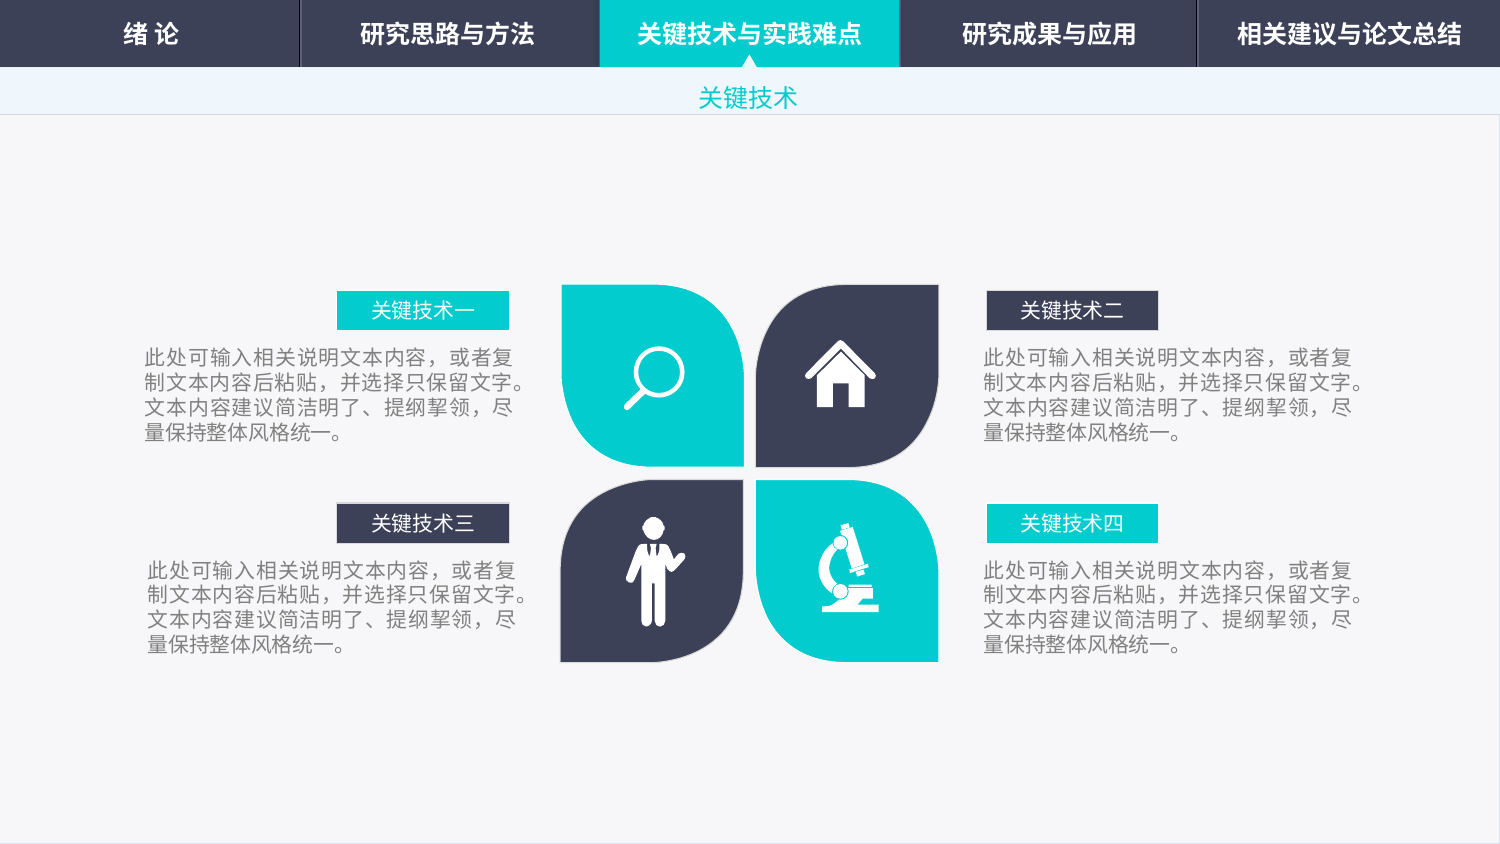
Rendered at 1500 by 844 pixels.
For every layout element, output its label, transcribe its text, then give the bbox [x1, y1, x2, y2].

text_box 研究成果与应用 [899, 9, 1199, 59]
text_box 此处可输入相关说明文本内容，或者复制文本内容后粘贴，并选择只保留文字。文本内容建议简洁明了、提纲挈领，尽量保持整体风格统一。 [983, 344, 1353, 445]
text_box 关键技术三 [334, 501, 511, 545]
text_box 此处可输入相关说明文本内容，或者复制文本内容后粘贴，并选择只保留文字。文本内容建议简洁明了、提纲挈领，尽量保持整体风格统一。 [144, 344, 514, 445]
text_box 关键技术一 [334, 288, 511, 333]
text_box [572, 658, 940, 663]
text_box 绪 论 [0, 9, 297, 59]
text_box 相关建议与论文总结 [1199, 9, 1500, 59]
text_box 关键技术与实践难点 [599, 9, 899, 59]
text_box 此处可输入相关说明文本内容，或者复制文本内容后粘贴，并选择只保留文字。文本内容建议简洁明了、提纲挈领，尽量保持整体风格统一。 [983, 557, 1353, 658]
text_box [929, 284, 940, 652]
text_box 此处可输入相关说明文本内容，或者复制文本内容后粘贴，并选择只保留文字。文本内容建议简洁明了、提纲挈领，尽量保持整体风格统一。 [147, 557, 517, 658]
text_box 关键技术四 [984, 501, 1161, 545]
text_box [624, 516, 687, 627]
text_box 关键技术二 [984, 288, 1161, 333]
text_box 研究思路与方法 [297, 9, 599, 59]
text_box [560, 283, 928, 651]
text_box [818, 522, 879, 613]
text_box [804, 339, 877, 408]
text_box 关键技术 [683, 59, 814, 120]
